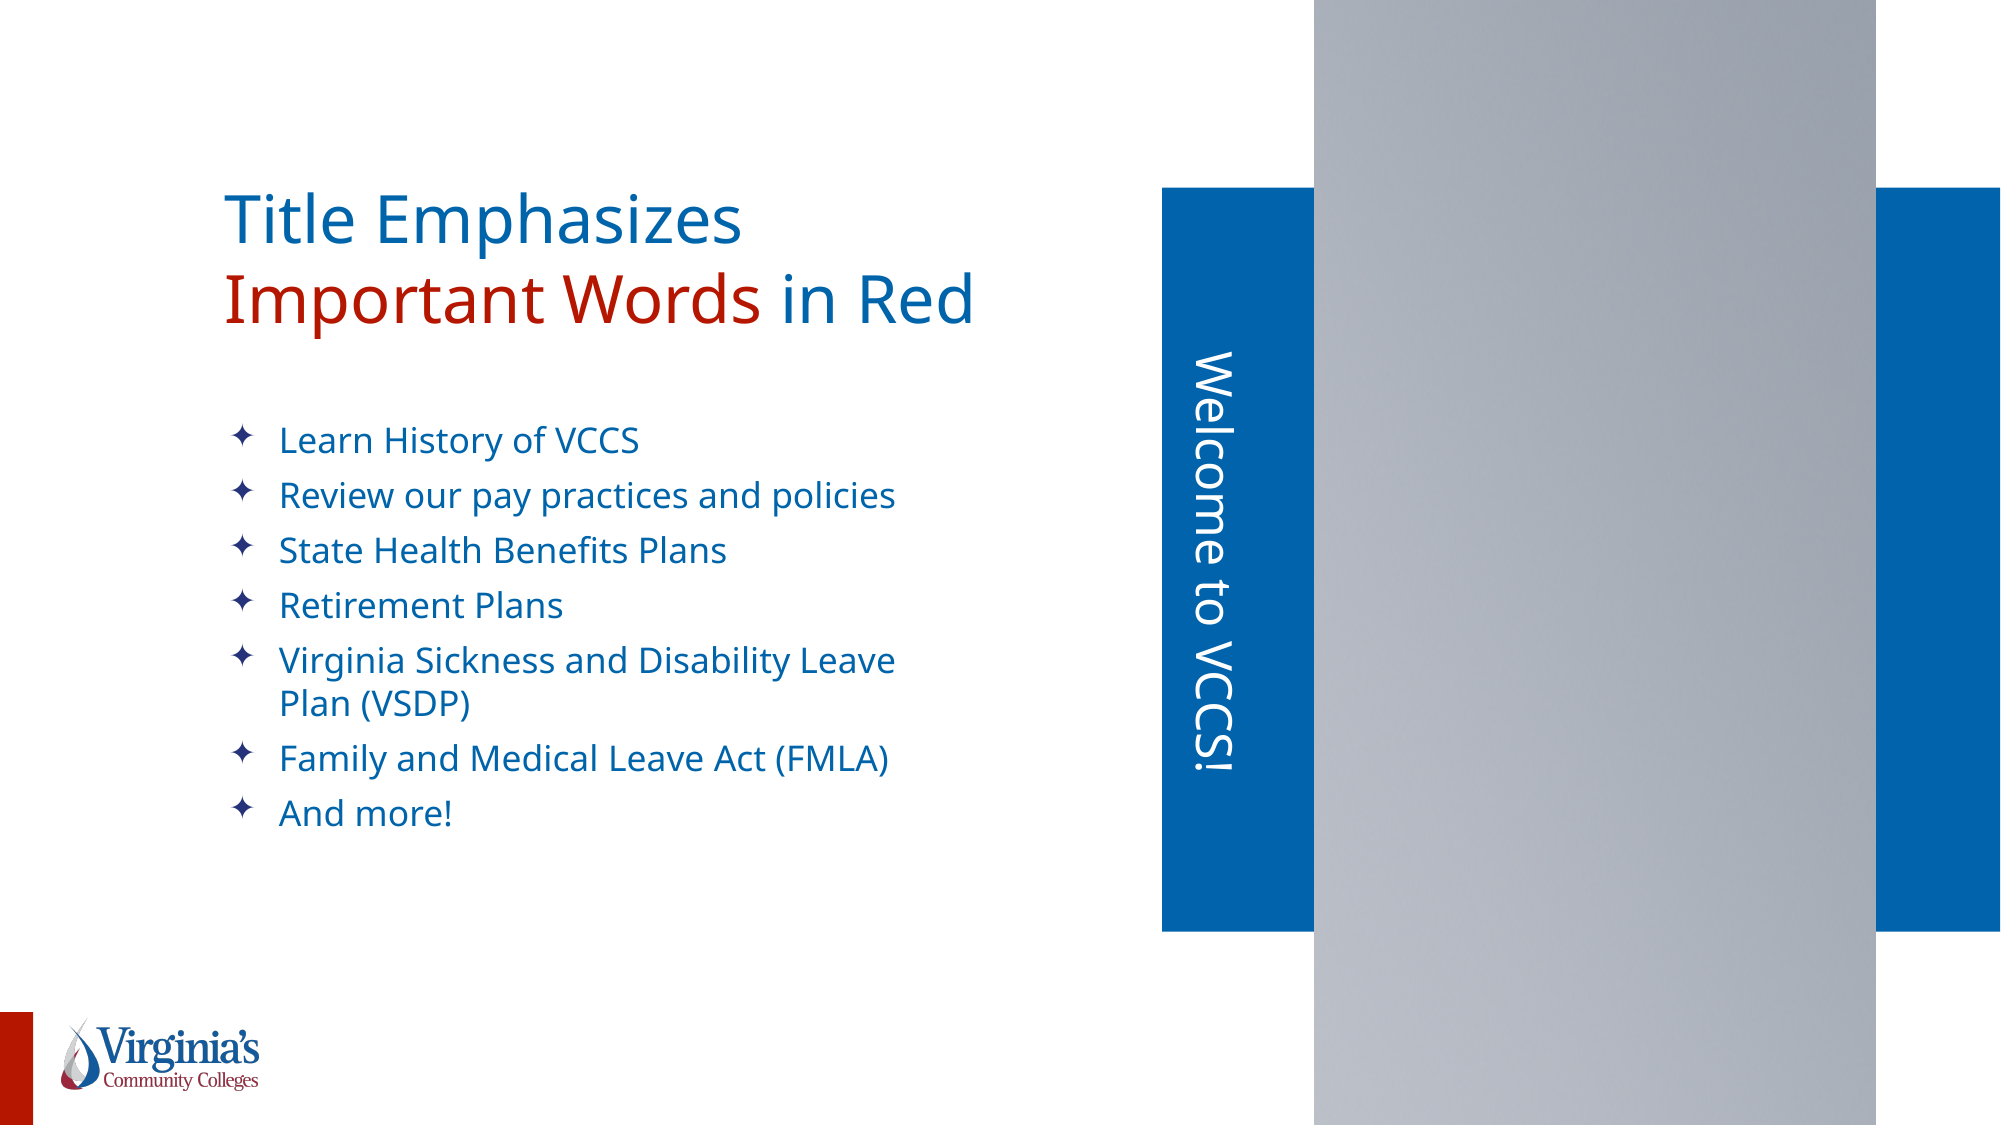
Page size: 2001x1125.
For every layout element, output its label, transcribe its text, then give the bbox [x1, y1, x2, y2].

picture [61, 1017, 259, 1091]
list Welcome to VCCS! [1207, 281, 1285, 844]
picture [1314, 0, 1876, 1125]
list Learn History of VCCS Review our pay practices and policies State Health Benefits Plans Retirement Plans Virginia Sickness and Disability Leave Plan (VSDP) Family and Medical Leave Act (FMLA) And more! [220, 410, 906, 885]
list Title Emphasizes Important Words in Red [216, 169, 1020, 340]
